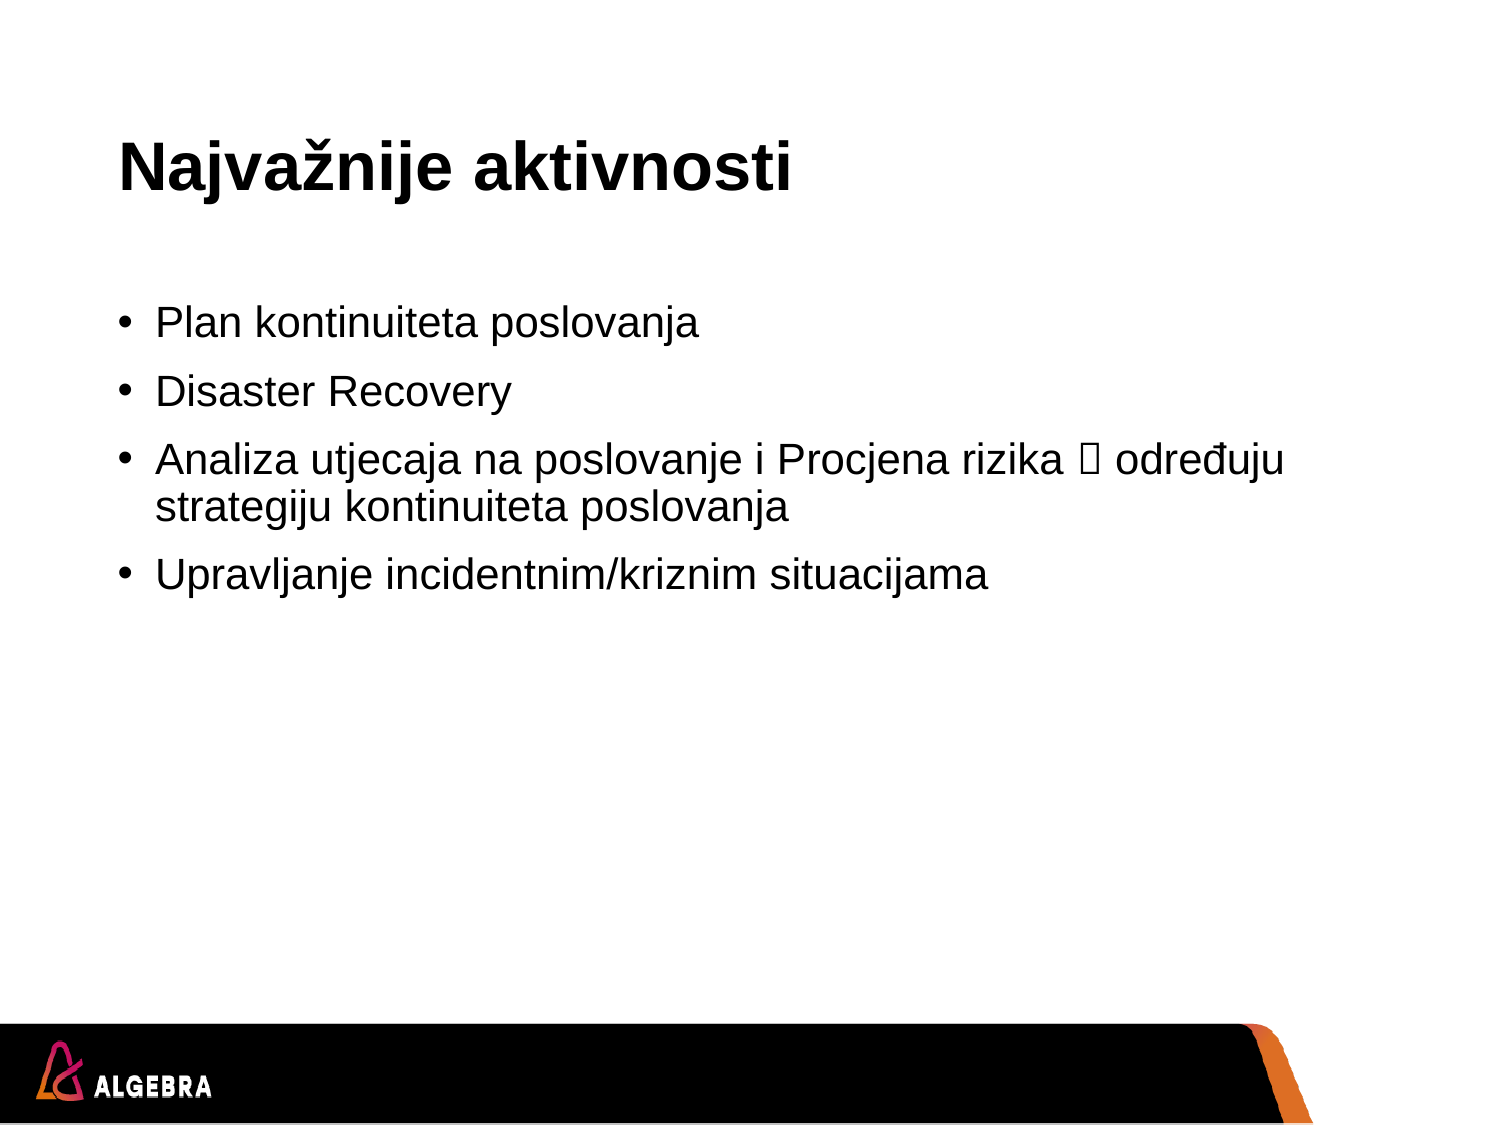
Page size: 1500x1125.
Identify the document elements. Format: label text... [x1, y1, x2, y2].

text_box Plan kontinuiteta poslovanja Disaster Recovery Analiza utjecaja na poslovanje i Procjena rizika  određuju strategiju kontinuiteta poslovanja Upravljanje incidentnim/kriznim situacijama [102, 292, 1365, 858]
picture [0, 1023, 1468, 1125]
title Najvažnije aktivnosti [103, 59, 1397, 278]
